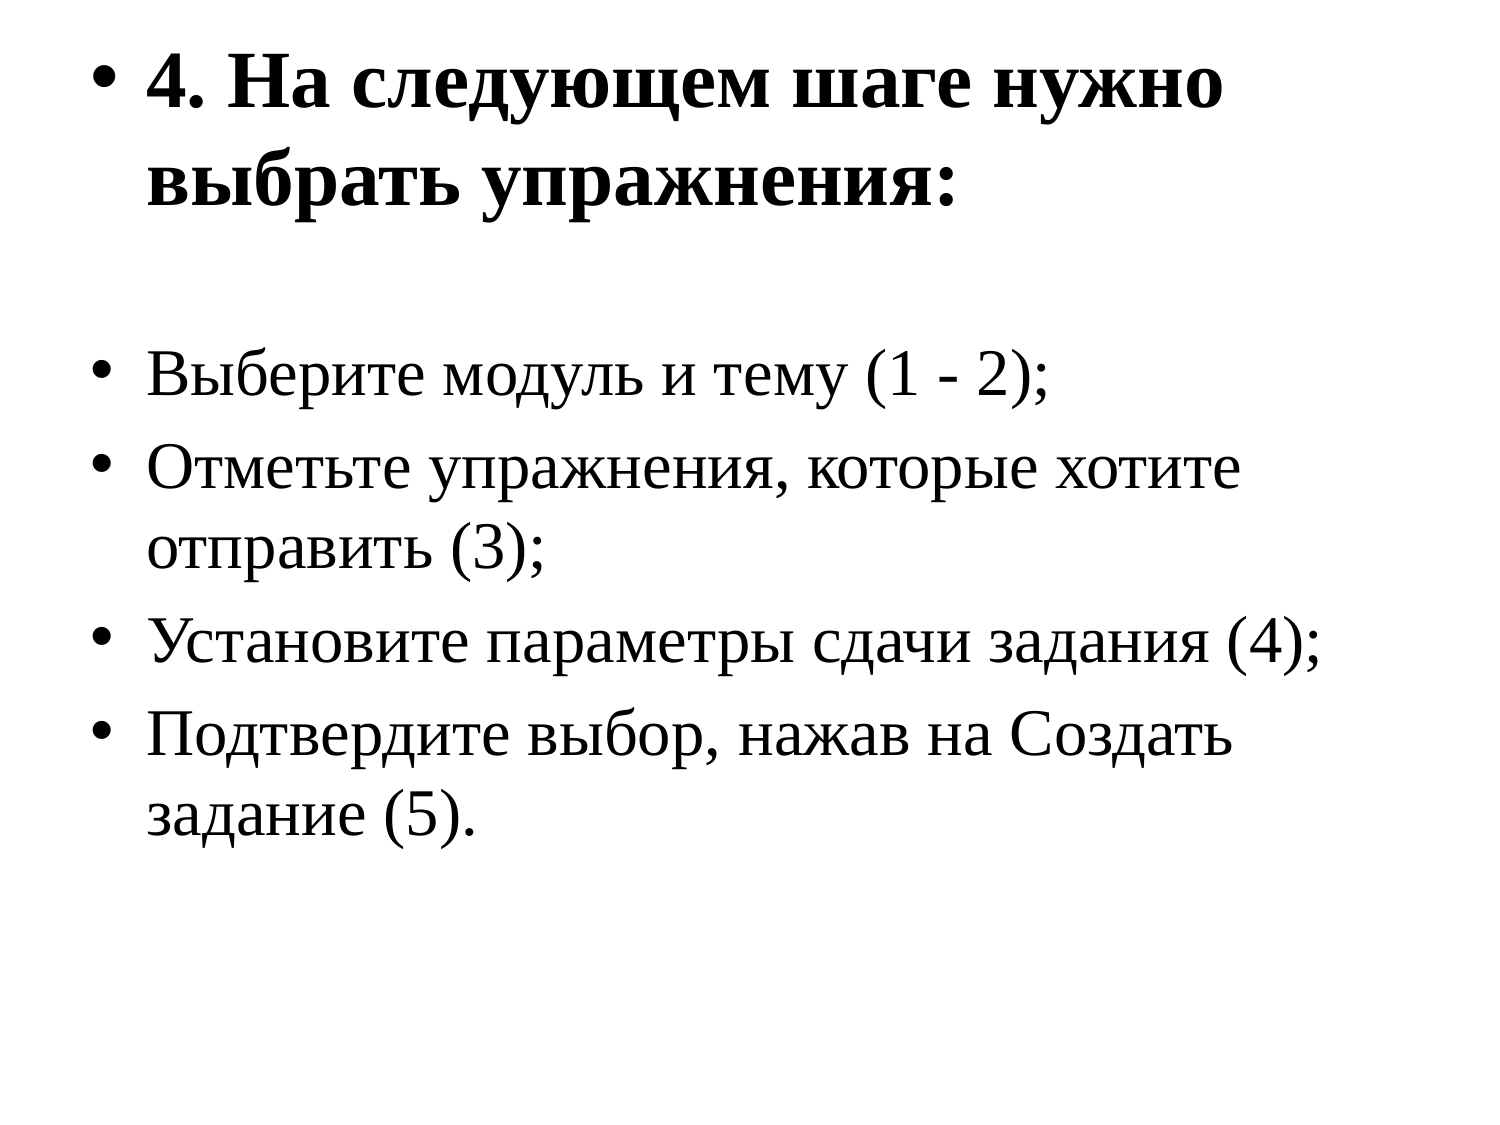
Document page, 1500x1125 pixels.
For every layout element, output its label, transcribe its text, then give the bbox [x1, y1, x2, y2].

list 4. На следующем шаге нужно выбрать упражнения: Выберите модуль и тему (1 - 2); Отметьте упражнения, которые хотите отправить (3); Установите параметры сдачи задания (4); Подтвердите выбор, нажав на Создать задание (5). [75, 19, 1425, 1005]
